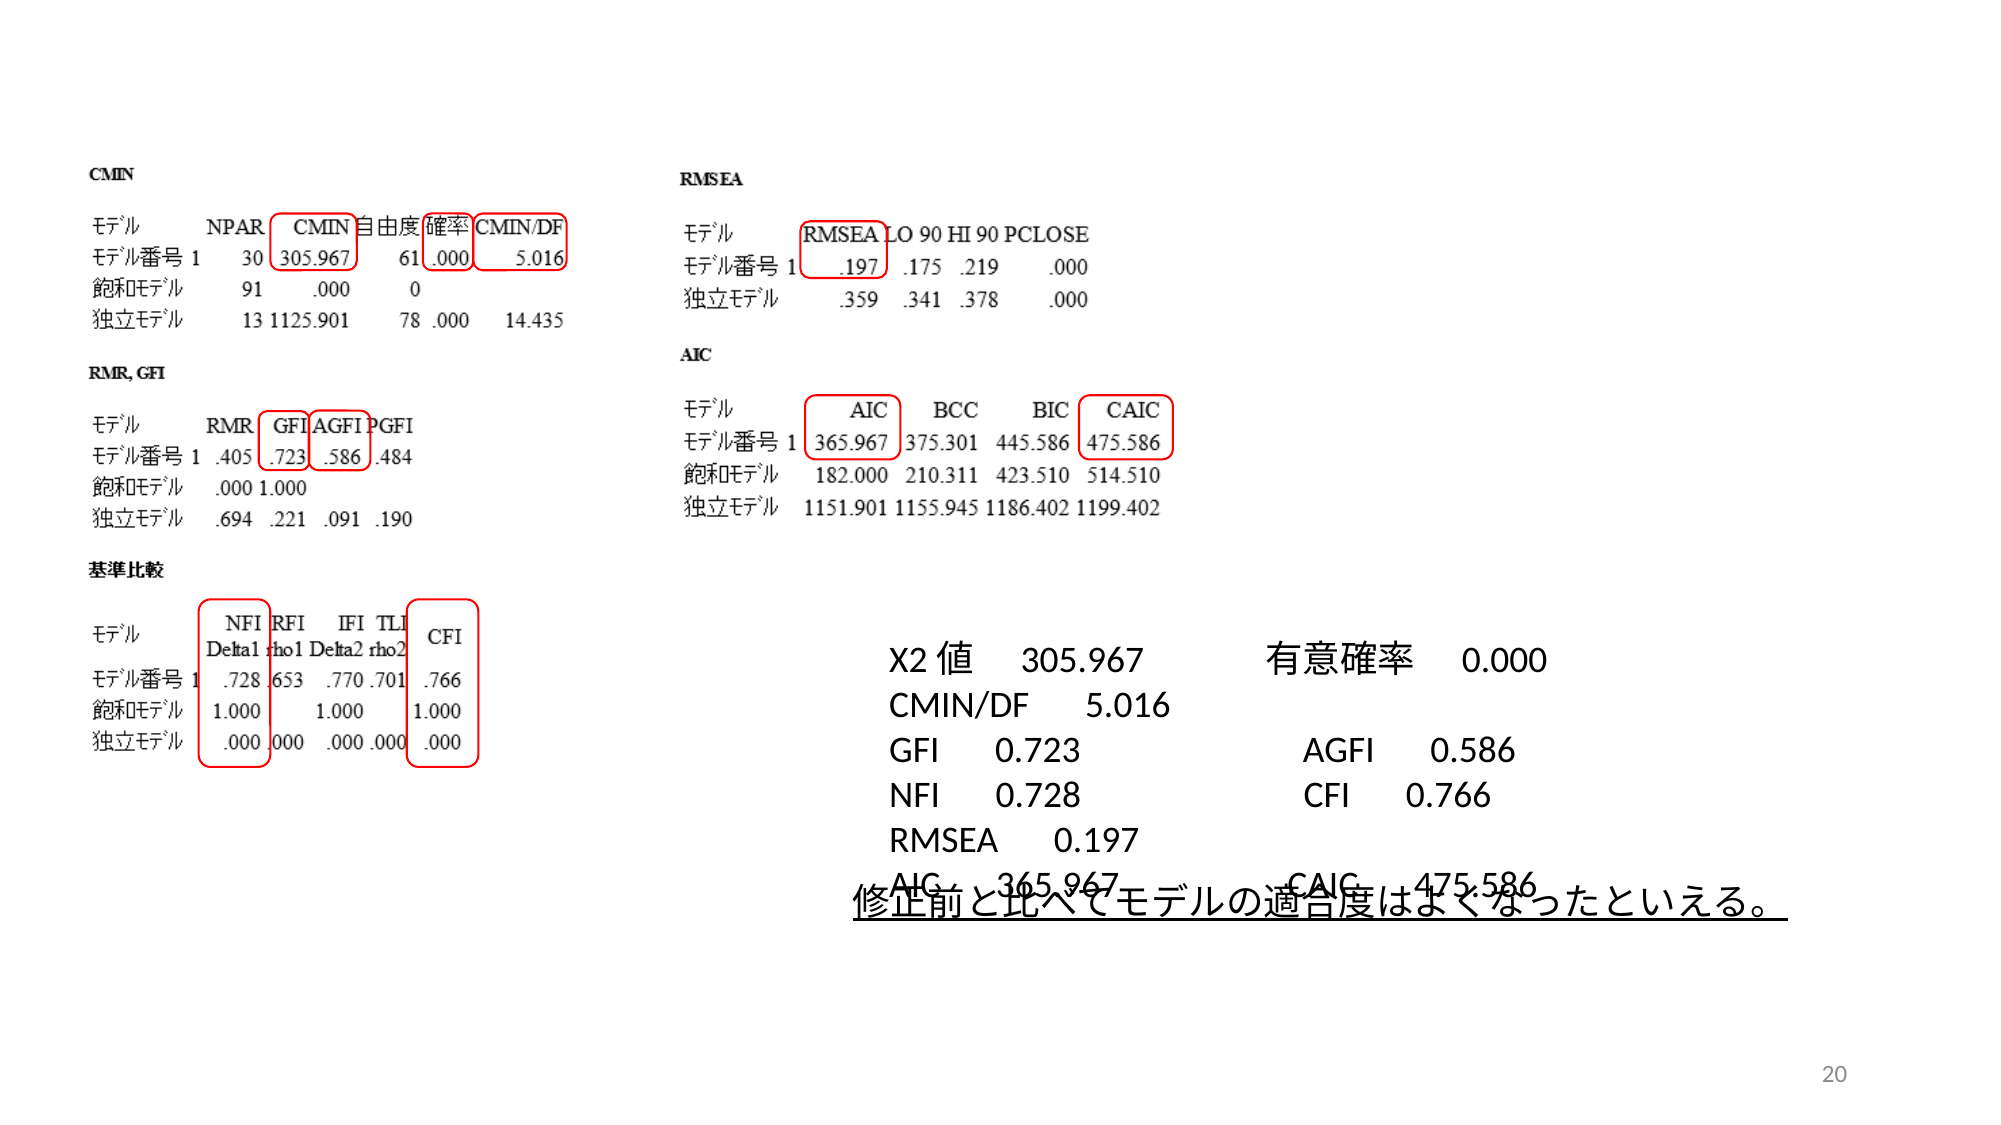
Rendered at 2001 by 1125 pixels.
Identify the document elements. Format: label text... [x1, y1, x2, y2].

slide_number 20 [1412, 1042, 1863, 1103]
text_box 修正前と比べてモデルの適合度はよくなったといえる。 [837, 870, 1803, 930]
picture [85, 160, 591, 768]
text_box X2値 305.967 有意確率 0.000 CMIN/DF 5.016 GFI 0.723 AGFI 0.586 NFI 0.728 CFI 0.766 RMSEA 0.197 AIC 365.967 CAIC 475.586 [874, 627, 1875, 913]
picture [676, 160, 1207, 532]
